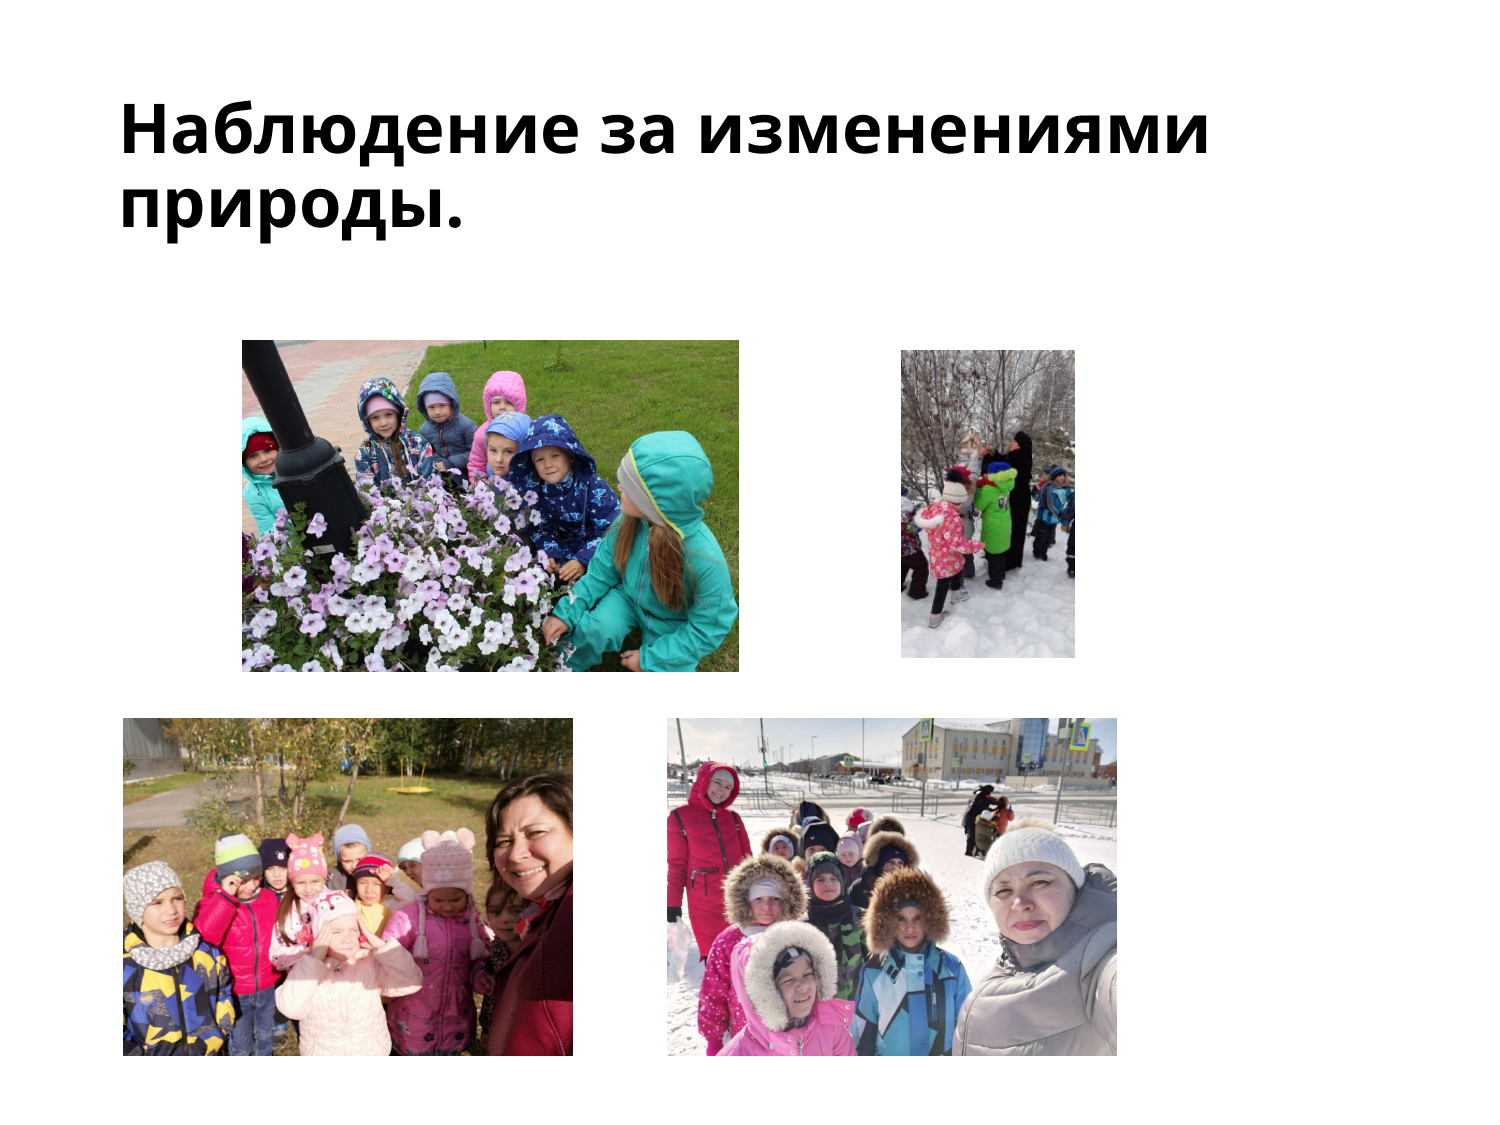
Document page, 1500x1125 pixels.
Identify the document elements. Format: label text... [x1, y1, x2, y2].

picture [667, 718, 1117, 1056]
title Наблюдение за изменениями природы. [103, 59, 1397, 278]
picture [901, 350, 1075, 658]
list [242, 340, 739, 672]
picture [123, 718, 573, 1056]
